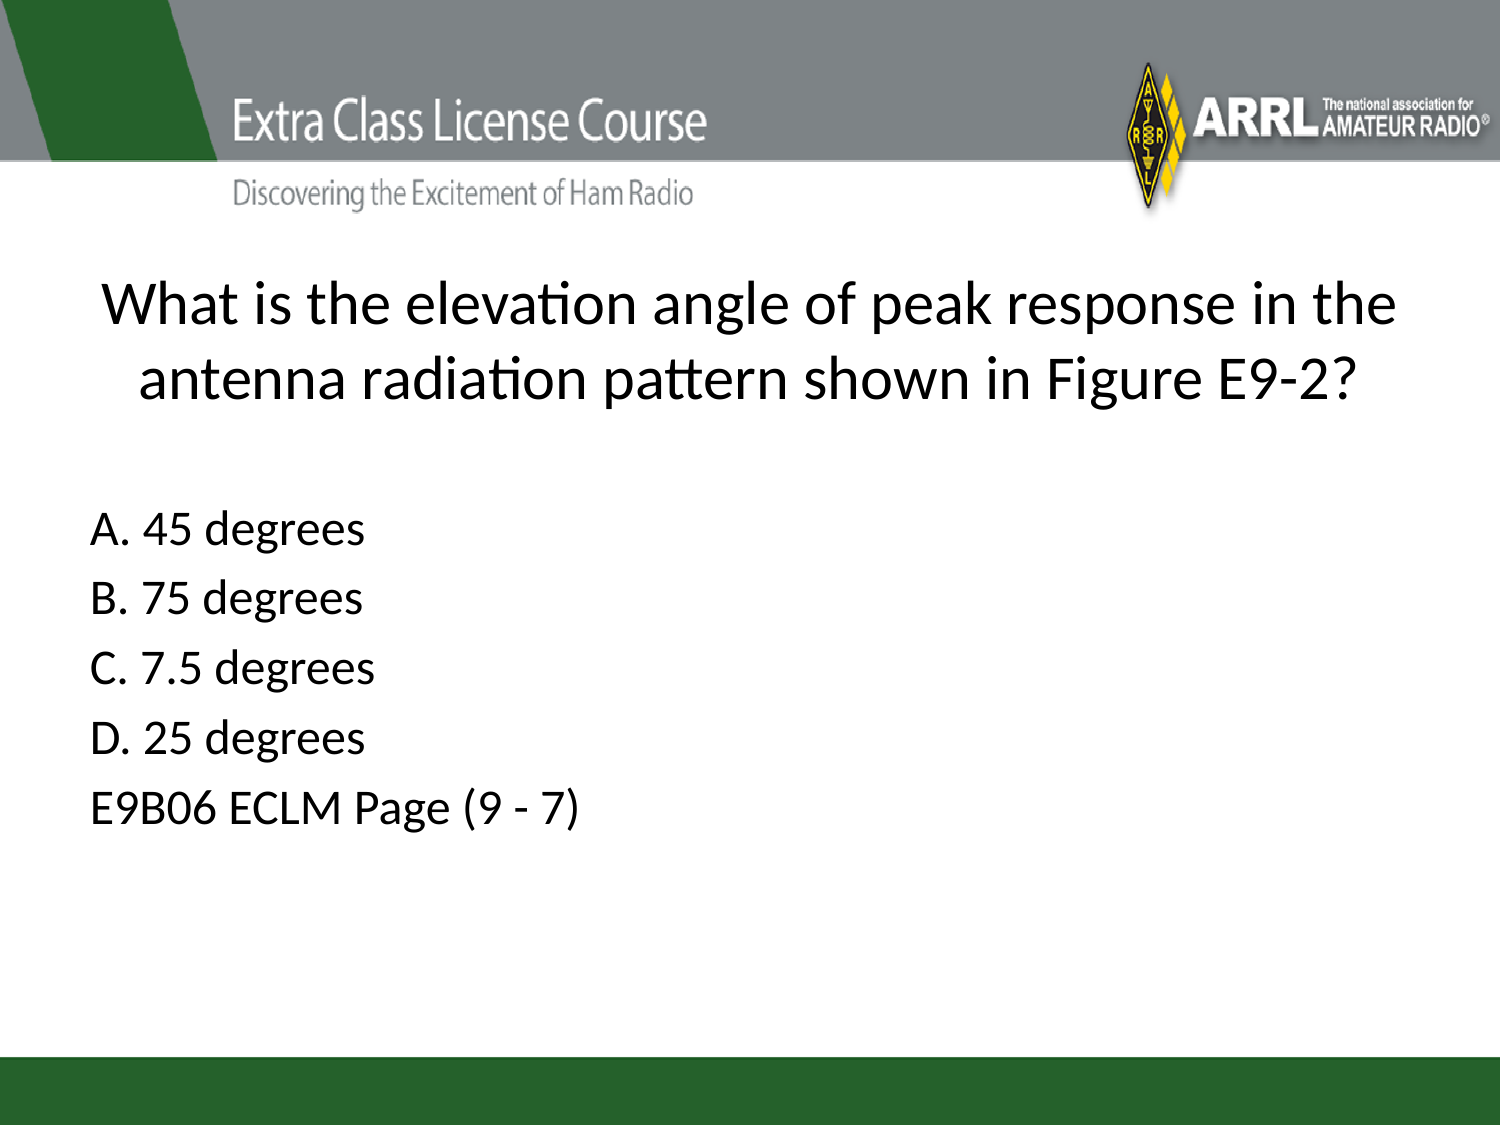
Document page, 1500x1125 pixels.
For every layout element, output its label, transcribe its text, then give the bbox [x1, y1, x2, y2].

list A. 45 degrees B. 75 degrees C. 7.5 degrees D. 25 degrees E9B06 ECLM Page (9 - 7) [75, 487, 1425, 1005]
title What is the elevation angle of peak response in the antenna radiation pattern shown in Figure E9-2? [75, 254, 1425, 435]
picture [0, 0, 1500, 1125]
